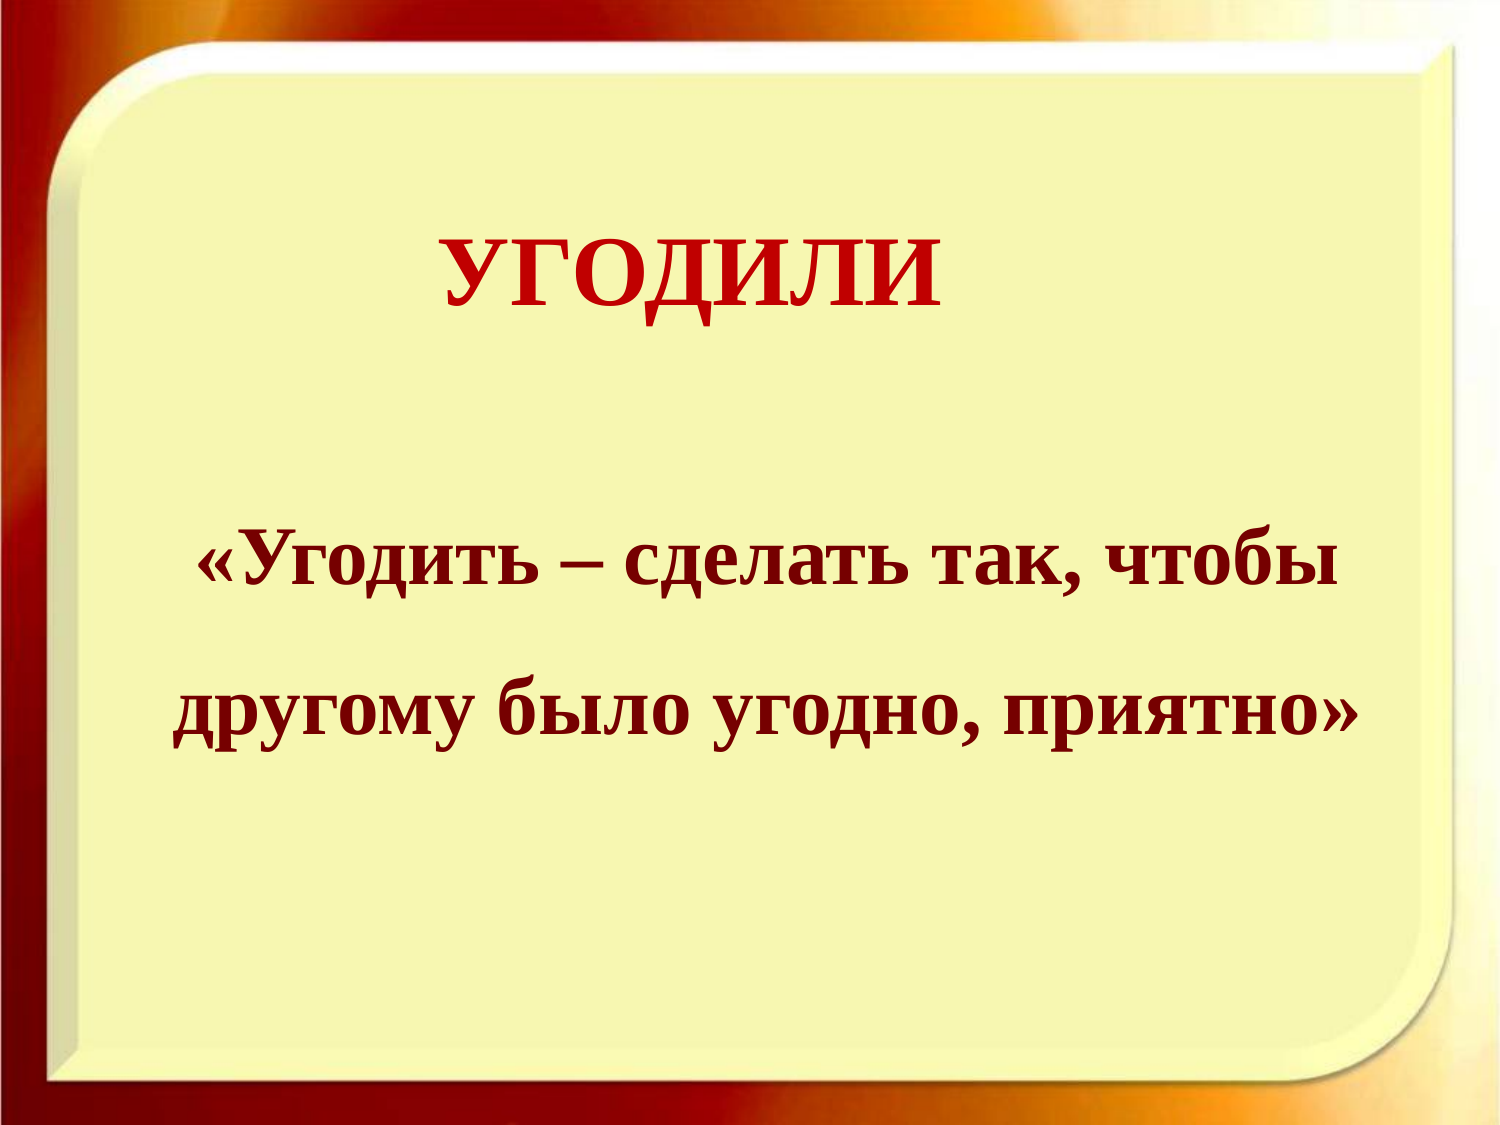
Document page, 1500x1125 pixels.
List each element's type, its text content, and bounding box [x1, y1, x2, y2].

text_box «Угодить – сделать так, чтобы другому было угодно, приятно» [112, 444, 1424, 759]
picture [0, 0, 1500, 1125]
text_box УГОДИЛИ [292, 172, 1207, 338]
